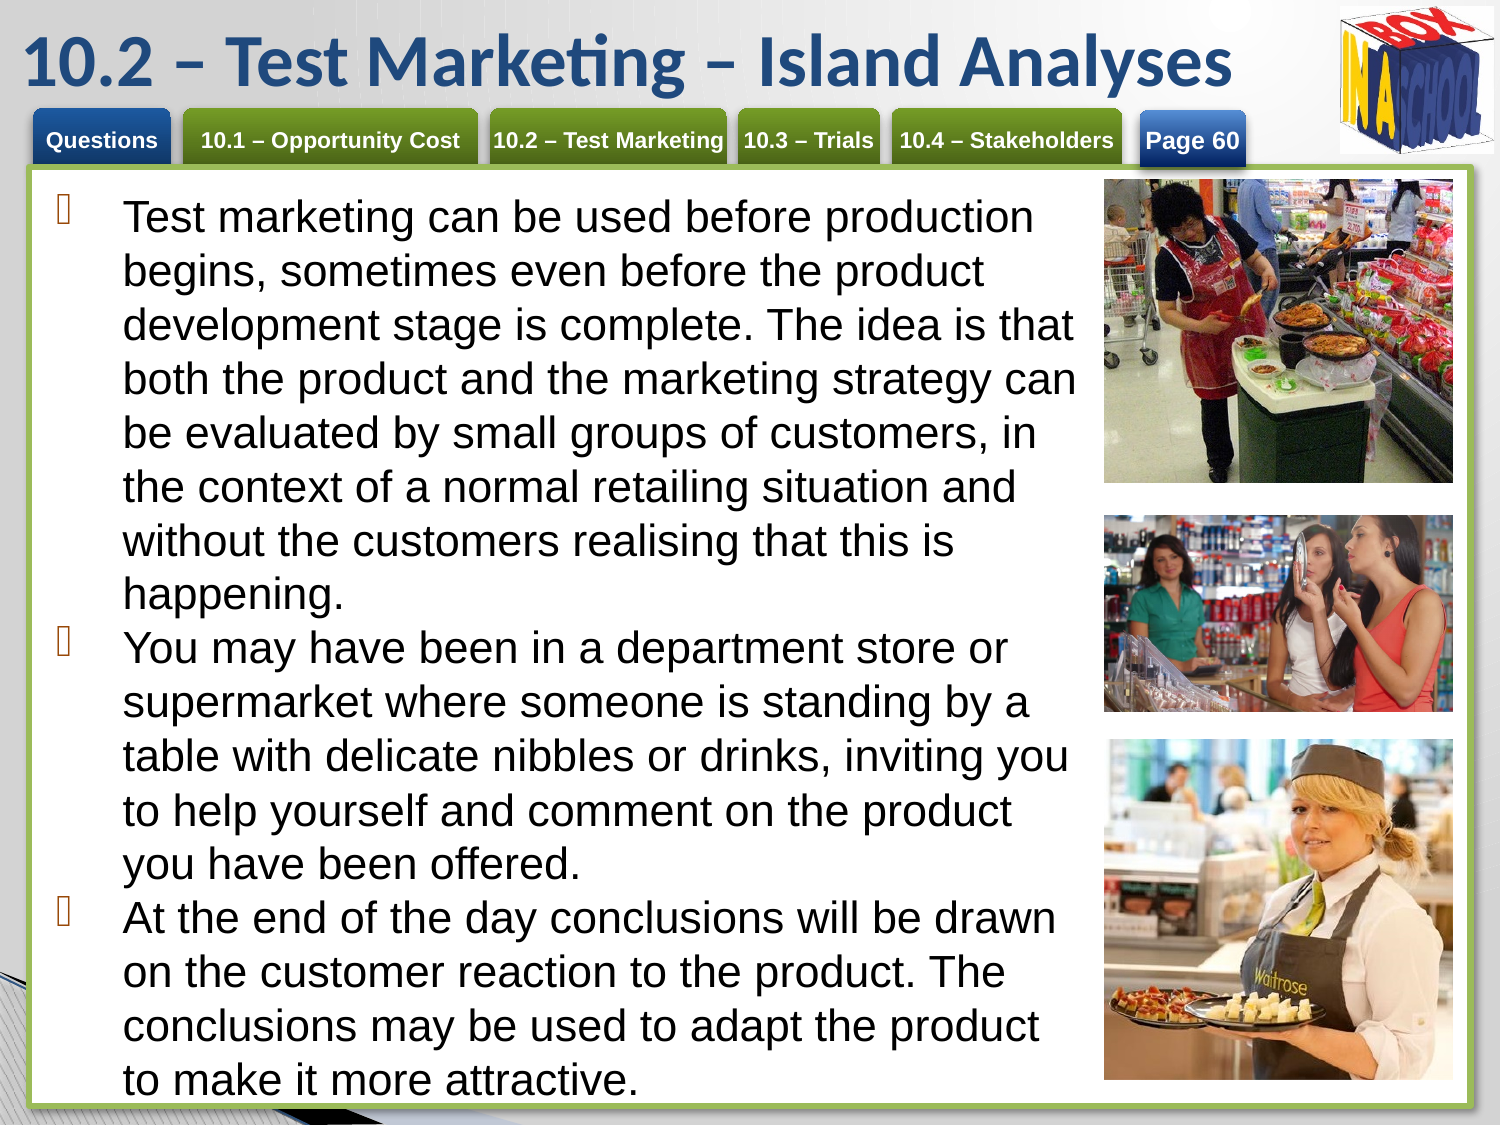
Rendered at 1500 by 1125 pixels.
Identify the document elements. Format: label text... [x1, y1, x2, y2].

text_box Page 60 [1139, 109, 1247, 167]
text_box Test marketing can be used before production begins, sometimes even before the product development stage is complete. The idea is that both the product and the marketing strategy can be evaluated by small groups of customers, in the context of a normal retailing situation and without the customers realising that this is happening. You may have been in a department store or supermarket where someone is standing by a table with delicate nibbles or drinks, inviting you to help yourself and comment on the product you have been offered. At the end of the day conclusions will be drawn on the customer reaction to the product. The conclusions may be used to adapt the product to make it more attractive. [41, 179, 1105, 1113]
picture [1340, 6, 1495, 154]
picture [1104, 179, 1454, 483]
picture [281, 1114, 303, 1125]
picture [1104, 514, 1454, 712]
title 10.2 – Test Marketing – Island Analyses [5, 11, 1270, 102]
picture [1104, 739, 1454, 1081]
